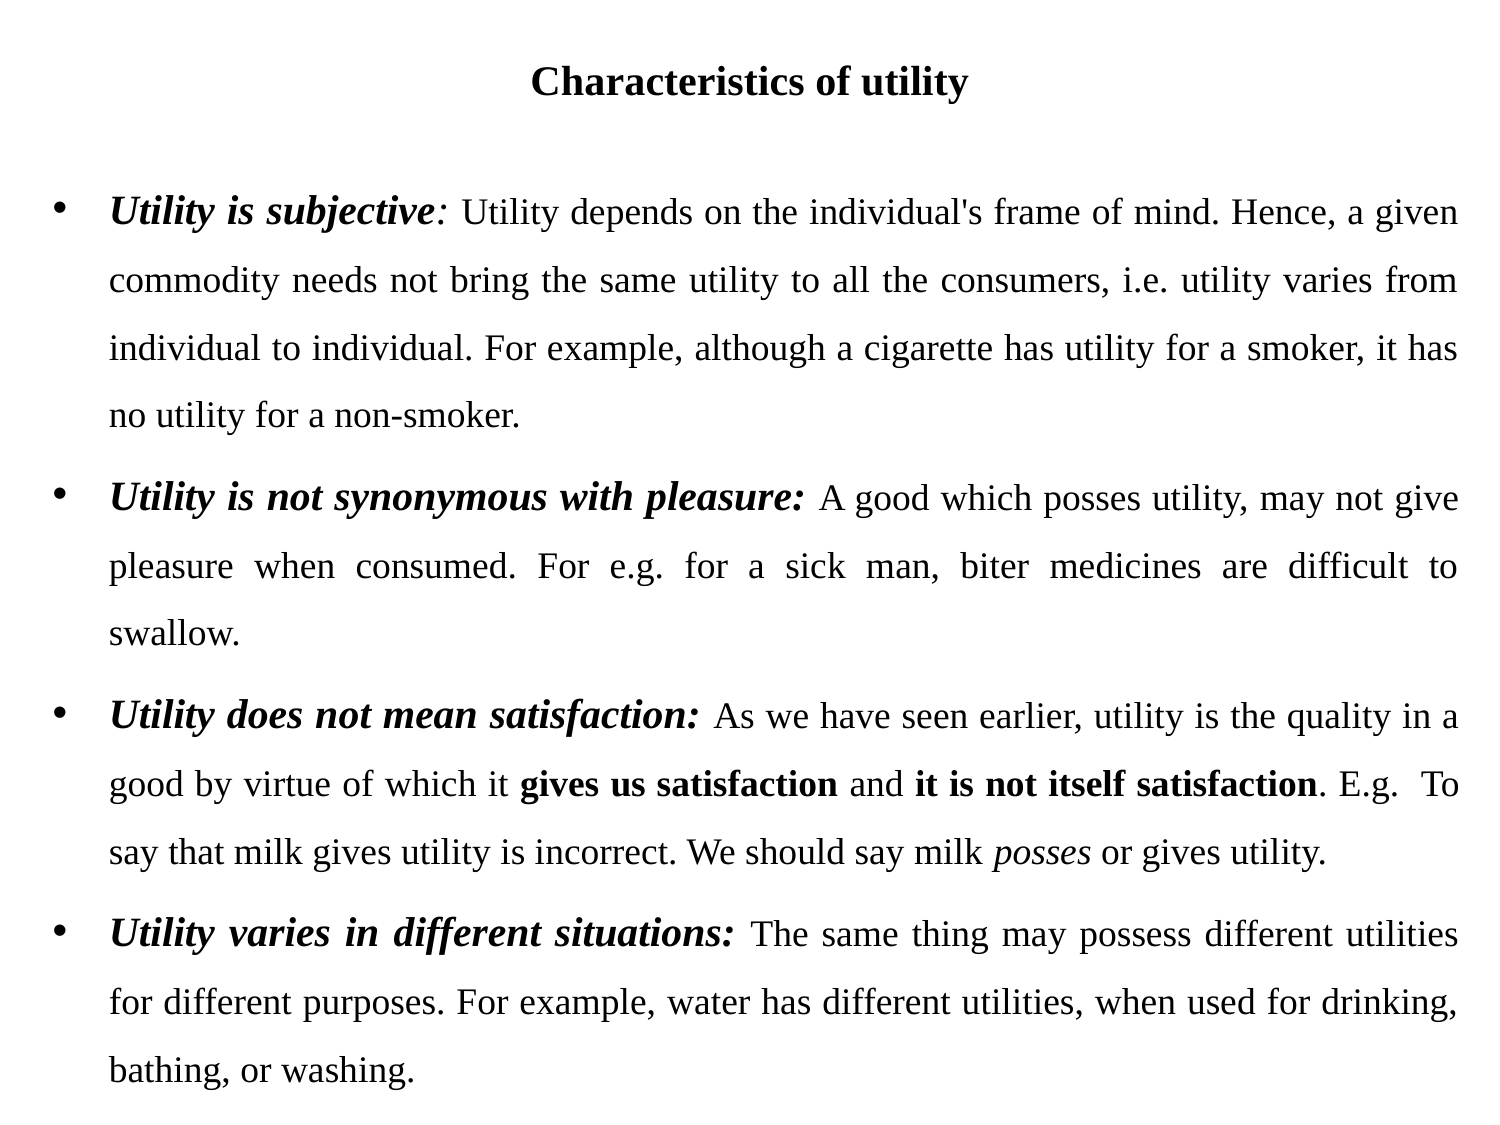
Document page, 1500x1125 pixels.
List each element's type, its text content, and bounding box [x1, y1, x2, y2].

list Utility is subjective: Utility depends on the individual's frame of mind. Hence, a given commodity needs not bring the same utility to all the consumers, i.e. utility varies from individual to individual. For example, although a cigarette has utility for a smoker, it has no utility for a non-smoker. Utility is not synonymous with pleasure: A good which posses utility, may not give pleasure when consumed. For e.g. for a sick man, biter medicines are difficult to swallow. Utility does not mean satisfaction: As we have seen earlier, utility is the quality in a good by virtue of which it gives us satisfaction and it is not itself satisfaction. E.g. To say that milk gives utility is incorrect. We should say milk posses or gives utility. Utility varies in different situations: The same thing may possess different utilities for different purposes. For example, water has different utilities, when used for drinking, bathing, or washing. [37, 149, 1475, 963]
title Characteristics of utility [75, 45, 1425, 149]
